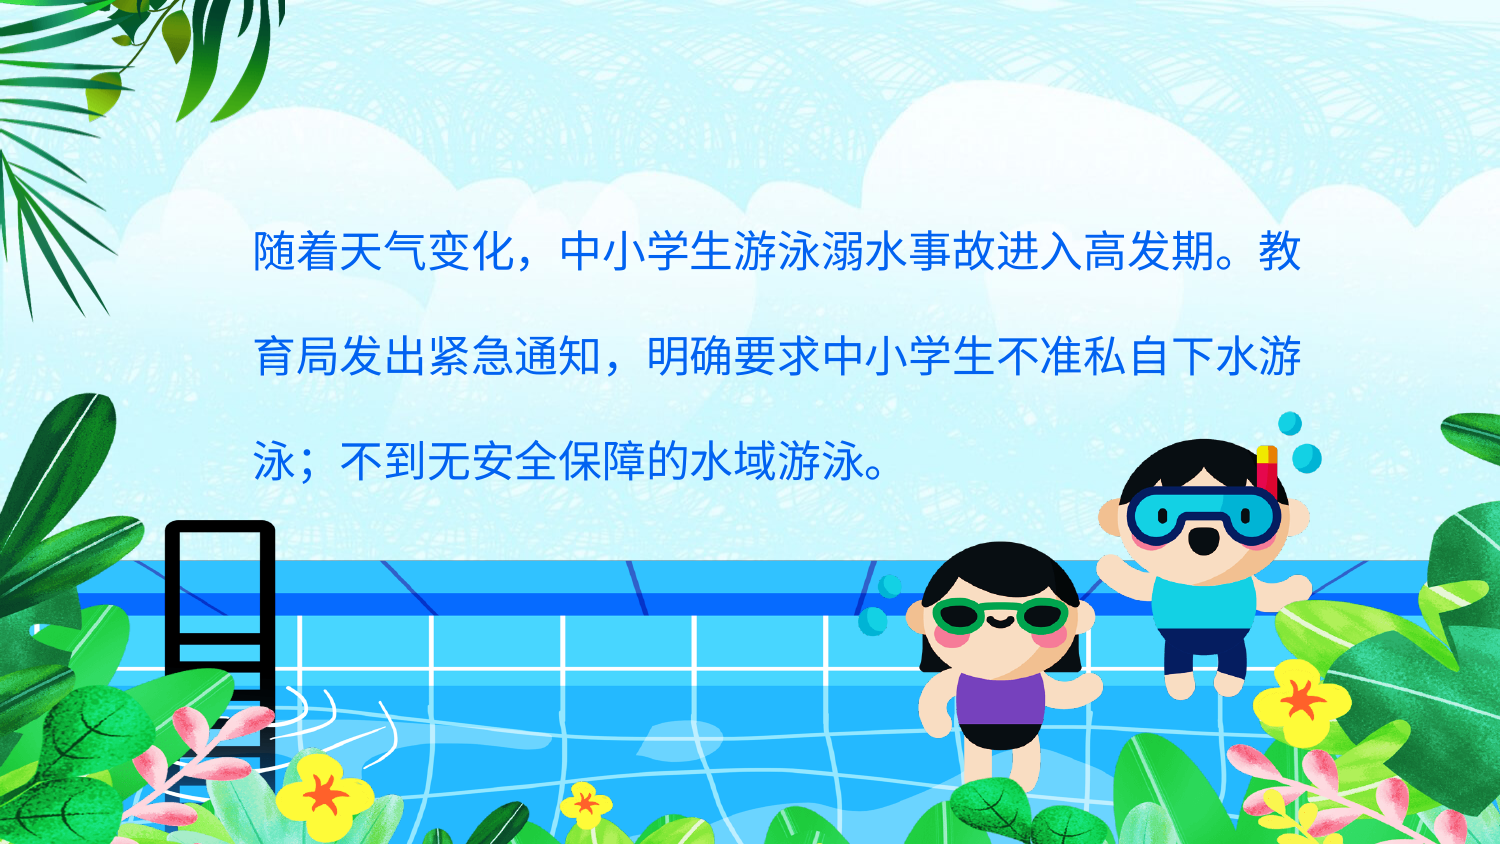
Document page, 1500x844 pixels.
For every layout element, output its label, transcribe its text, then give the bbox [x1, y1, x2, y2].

text_box 随着天气变化，中小学生游泳溺水事故进入高发期。教育局发出紧急通知，明确要求中小学生不准私自下水游泳；不到无安全保障的水域游泳。 [237, 163, 1325, 371]
picture [0, 0, 1500, 844]
